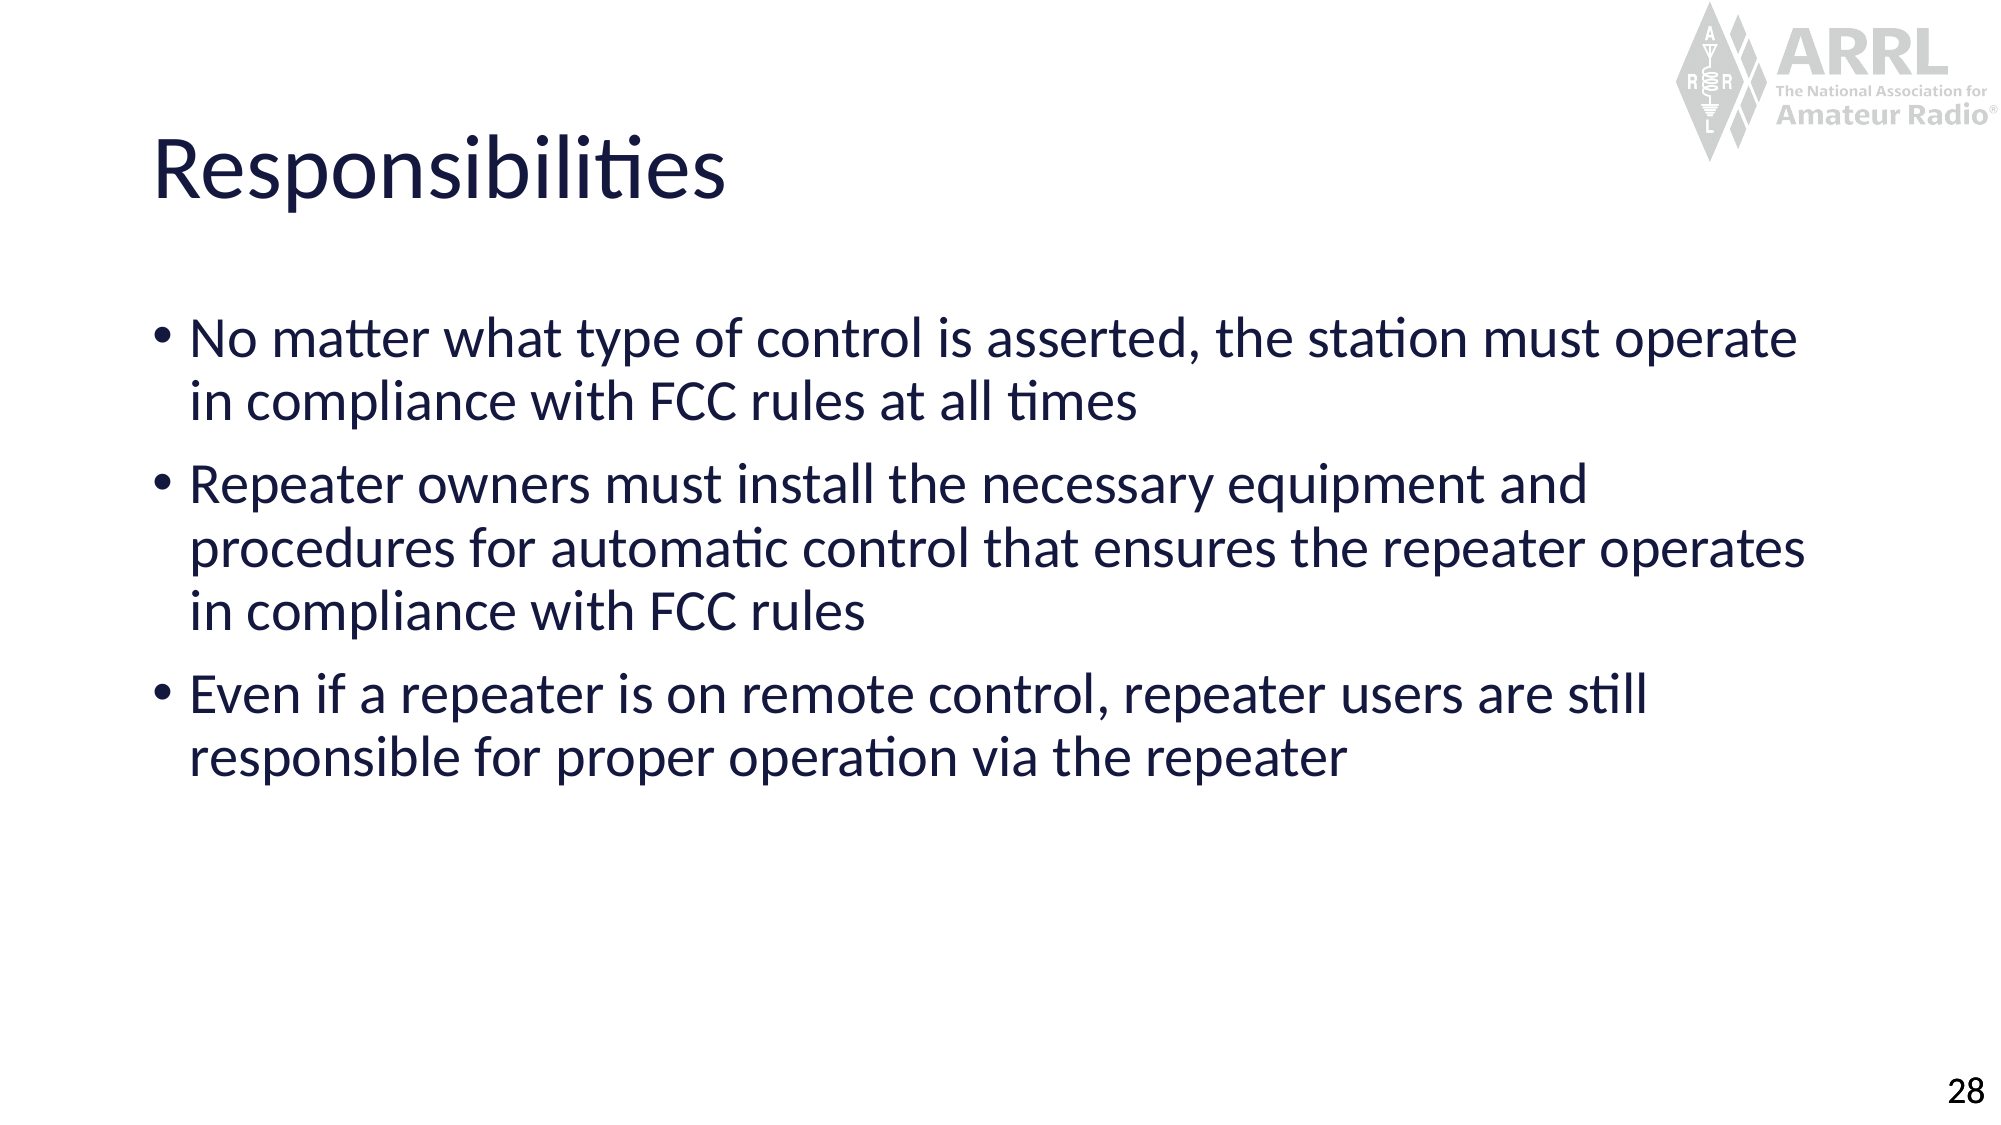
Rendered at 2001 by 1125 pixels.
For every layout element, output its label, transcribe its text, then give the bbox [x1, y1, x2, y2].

picture [1674, 0, 2000, 164]
title Responsibilities [137, 59, 1863, 278]
list No matter what type of control is asserted, the station must operate in compliance with FCC rules at all times Repeater owners must install the necessary equipment and procedures for automatic control that ensures the repeater operates in compliance with FCC rules Even if a repeater is on remote control, repeater users are still responsible for proper operation via the repeater [137, 299, 1863, 1014]
